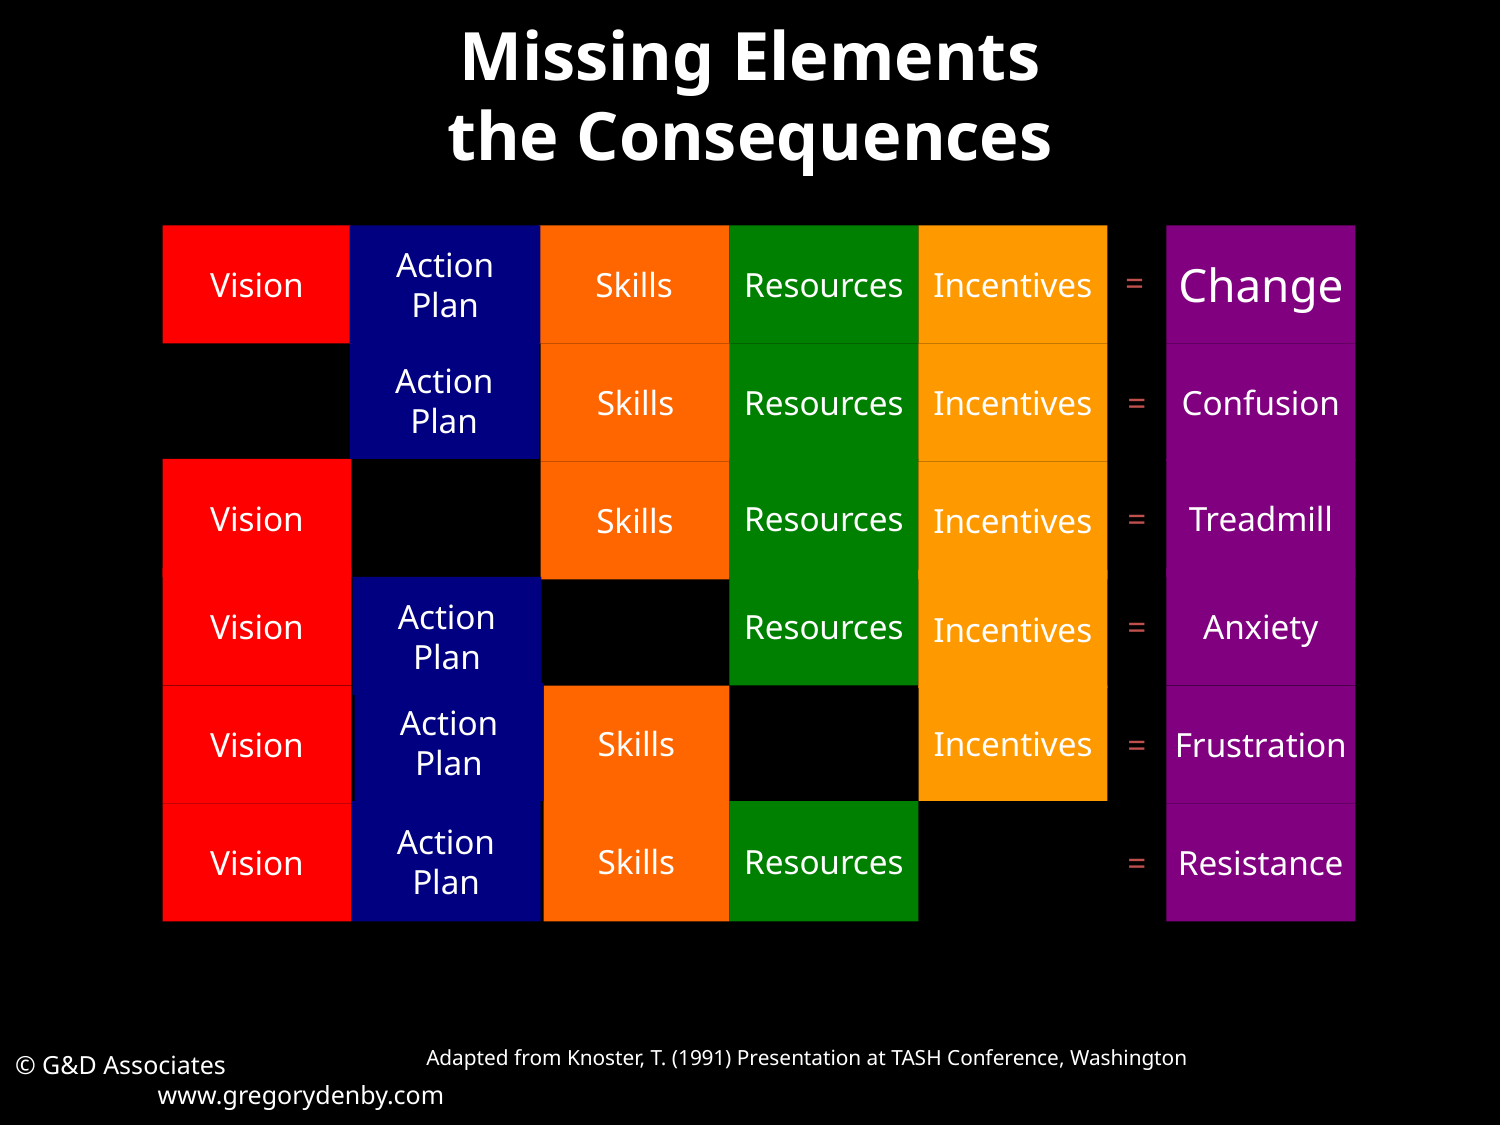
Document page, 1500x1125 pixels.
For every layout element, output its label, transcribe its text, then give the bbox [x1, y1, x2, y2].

title Missing Elements the Consequences [112, 0, 1388, 188]
text_box Adapted from Knoster, T. (1991) Presentation at TASH Conference, Washington DC Enterprise Group Ltd.) [262, 1037, 1385, 1103]
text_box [162, 222, 1356, 922]
text_box © G&D Associates www.gregorydenby.com [0, 1064, 475, 1125]
